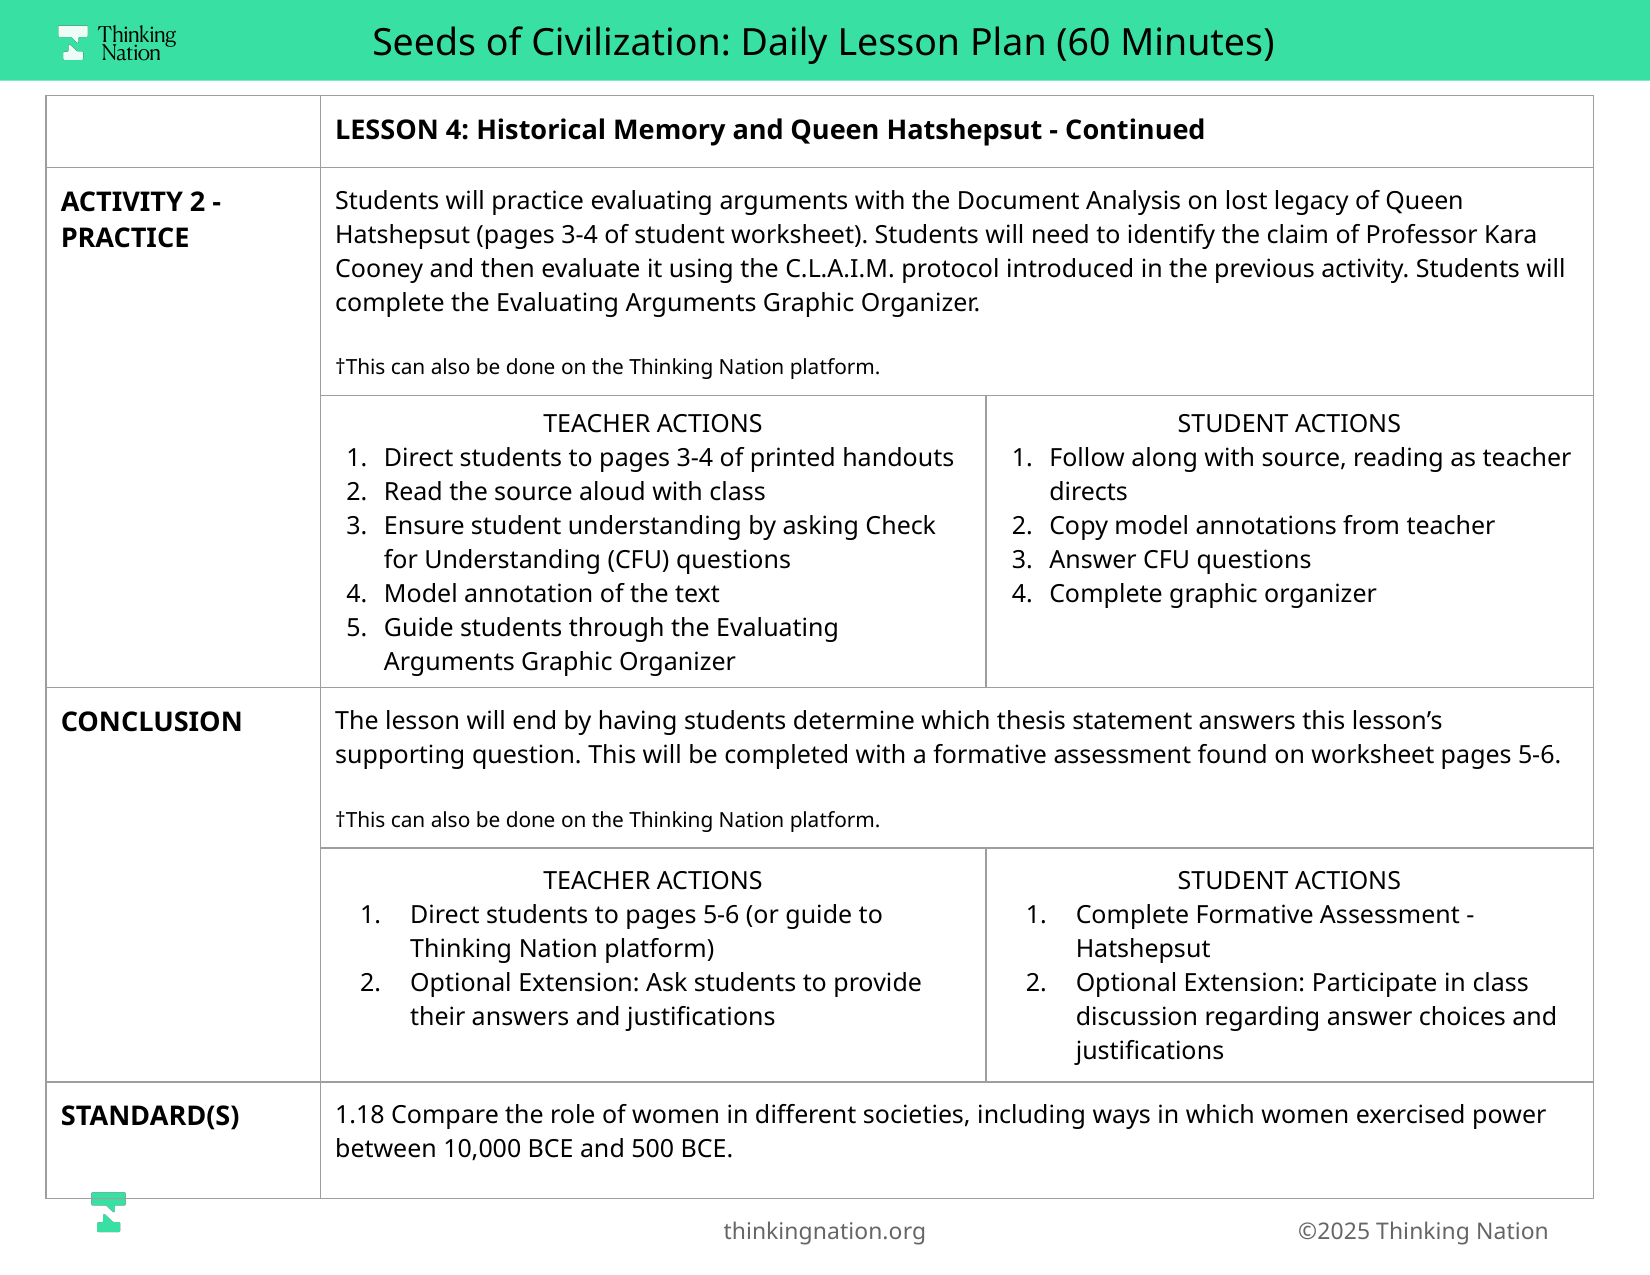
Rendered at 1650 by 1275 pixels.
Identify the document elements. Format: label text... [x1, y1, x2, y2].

text_box Seeds of Civilization: Daily Lesson Plan (60 Minutes) [0, 0, 1650, 81]
text_box ©2025 Thinking Nation [1174, 1200, 1566, 1240]
table_header LESSON 4: Historical Memory and Queen Hatshepsut - Continued [321, 96, 1593, 167]
table_header [47, 96, 320, 167]
table_cell CONCLUSION [47, 688, 320, 1081]
table_cell STUDENT ACTIONS Complete Formative Assessment - Hatshepsut Optional Extension: Participate in class discussion regarding answer choices and justifications [987, 849, 1593, 1081]
picture [45, 14, 180, 85]
table_cell TEACHER ACTIONS Direct students to pages 3-4 of printed handouts Read the source aloud with class Ensure student understanding by asking Check for Understanding (CFU) questions Model annotation of the text Guide students through the Evaluating Arguments Graphic Organizer [321, 396, 985, 687]
table_cell TEACHER ACTIONS Direct students to pages 5-6 (or guide to Thinking Nation platform) Optional Extension: Ask students to provide their answers and justifications [321, 849, 985, 1081]
table_cell 1.18 Compare the role of women in different societies, including ways in which women exercised power between 10,000 BCE and 500 BCE. [321, 1083, 1593, 1198]
table_cell ACTIVITY 2 - PRACTICE [47, 168, 320, 687]
table_cell Students will practice evaluating arguments with the Document Analysis on lost legacy of Queen Hatshepsut (pages 3-4 of student worksheet). Students will need to identify the claim of Professor Kara Cooney and then evaluate it using the C.L.A.I.M. protocol introduced in the previous activity. Students will complete the Evaluating Arguments Graphic Organizer. †This can also be done on the Thinking Nation platform. [321, 168, 1593, 395]
text_box thinkingnation.org [629, 1200, 1021, 1240]
picture [80, 1184, 136, 1240]
table_cell The lesson will end by having students determine which thesis statement answers this lesson’s supporting question. This will be completed with a formative assessment found on worksheet pages 5-6. †This can also be done on the Thinking Nation platform. [321, 688, 1593, 847]
table_cell STUDENT ACTIONS Follow along with source, reading as teacher directs Copy model annotations from teacher Answer CFU questions Complete graphic organizer [987, 396, 1593, 687]
table_cell STANDARD(S) [47, 1083, 320, 1198]
